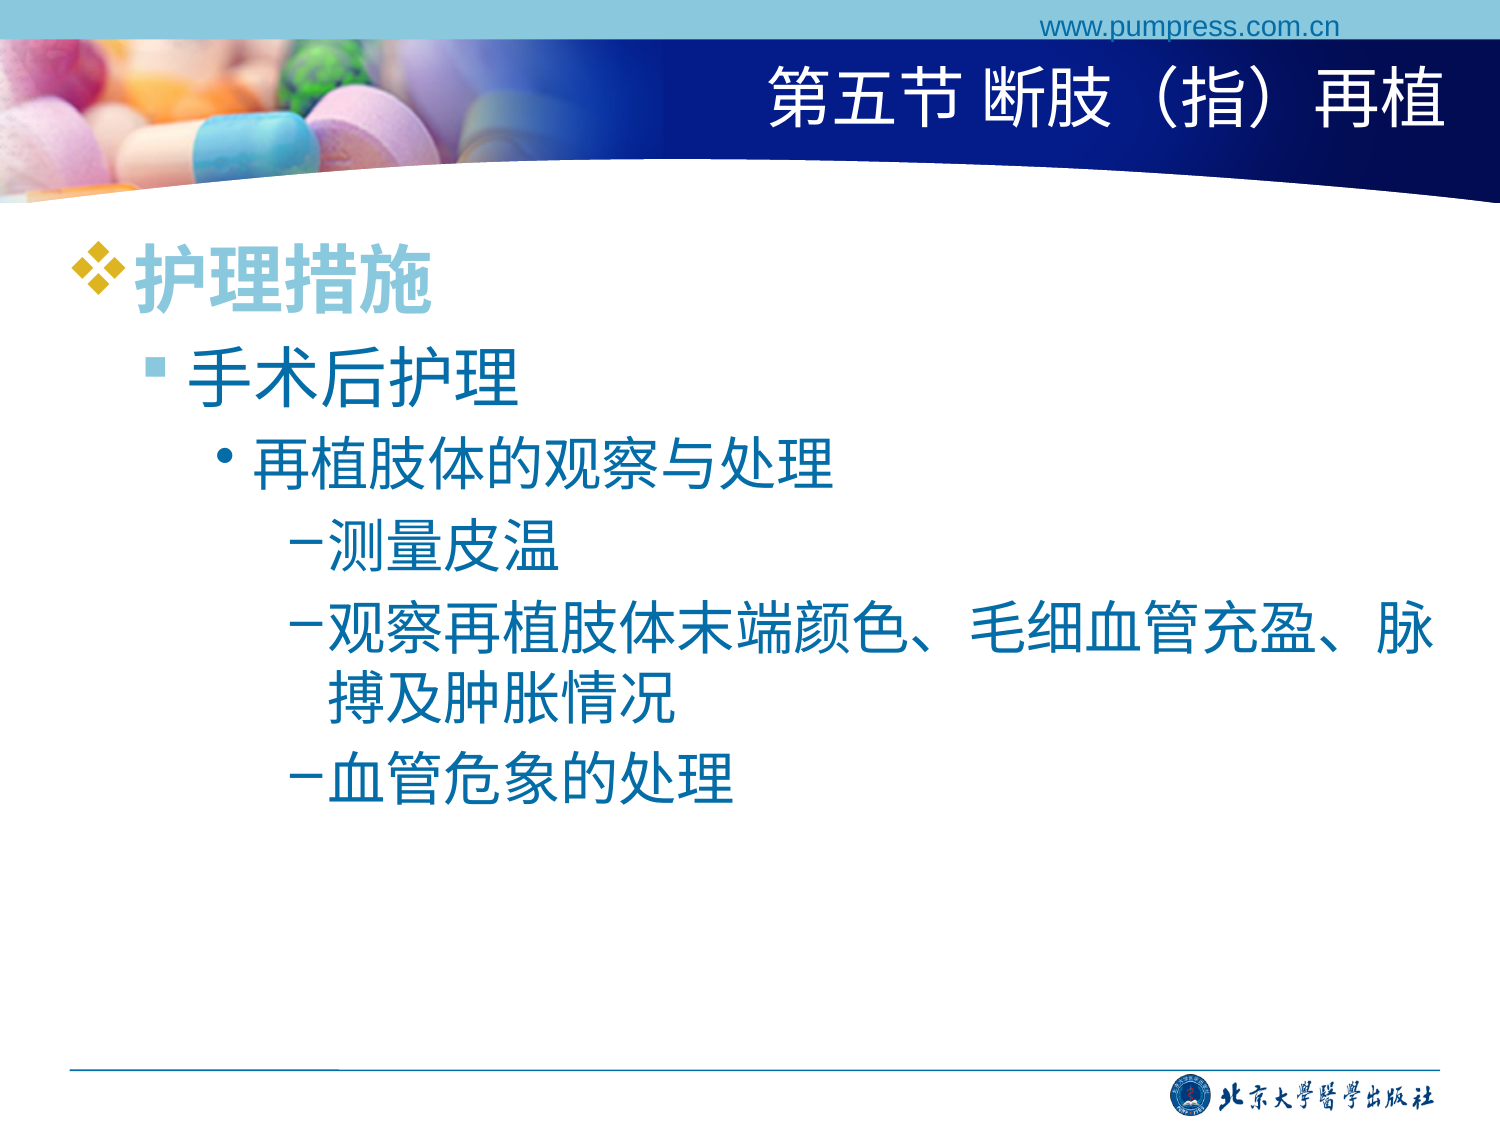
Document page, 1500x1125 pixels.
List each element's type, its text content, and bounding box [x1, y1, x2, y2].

list 护理措施 手术后护理 再植肢体的观察与处理 测量皮温 观察再植肢体末端颜色、毛细血管充盈、脉搏及肿胀情况 血管危象的处理 [49, 224, 1463, 1026]
title 第五节 断肢（指）再植 [137, 49, 1463, 143]
picture [0, 40, 1500, 203]
slide_number www.pumpress.com.cn [1025, 0, 1463, 38]
picture [1170, 1074, 1436, 1118]
